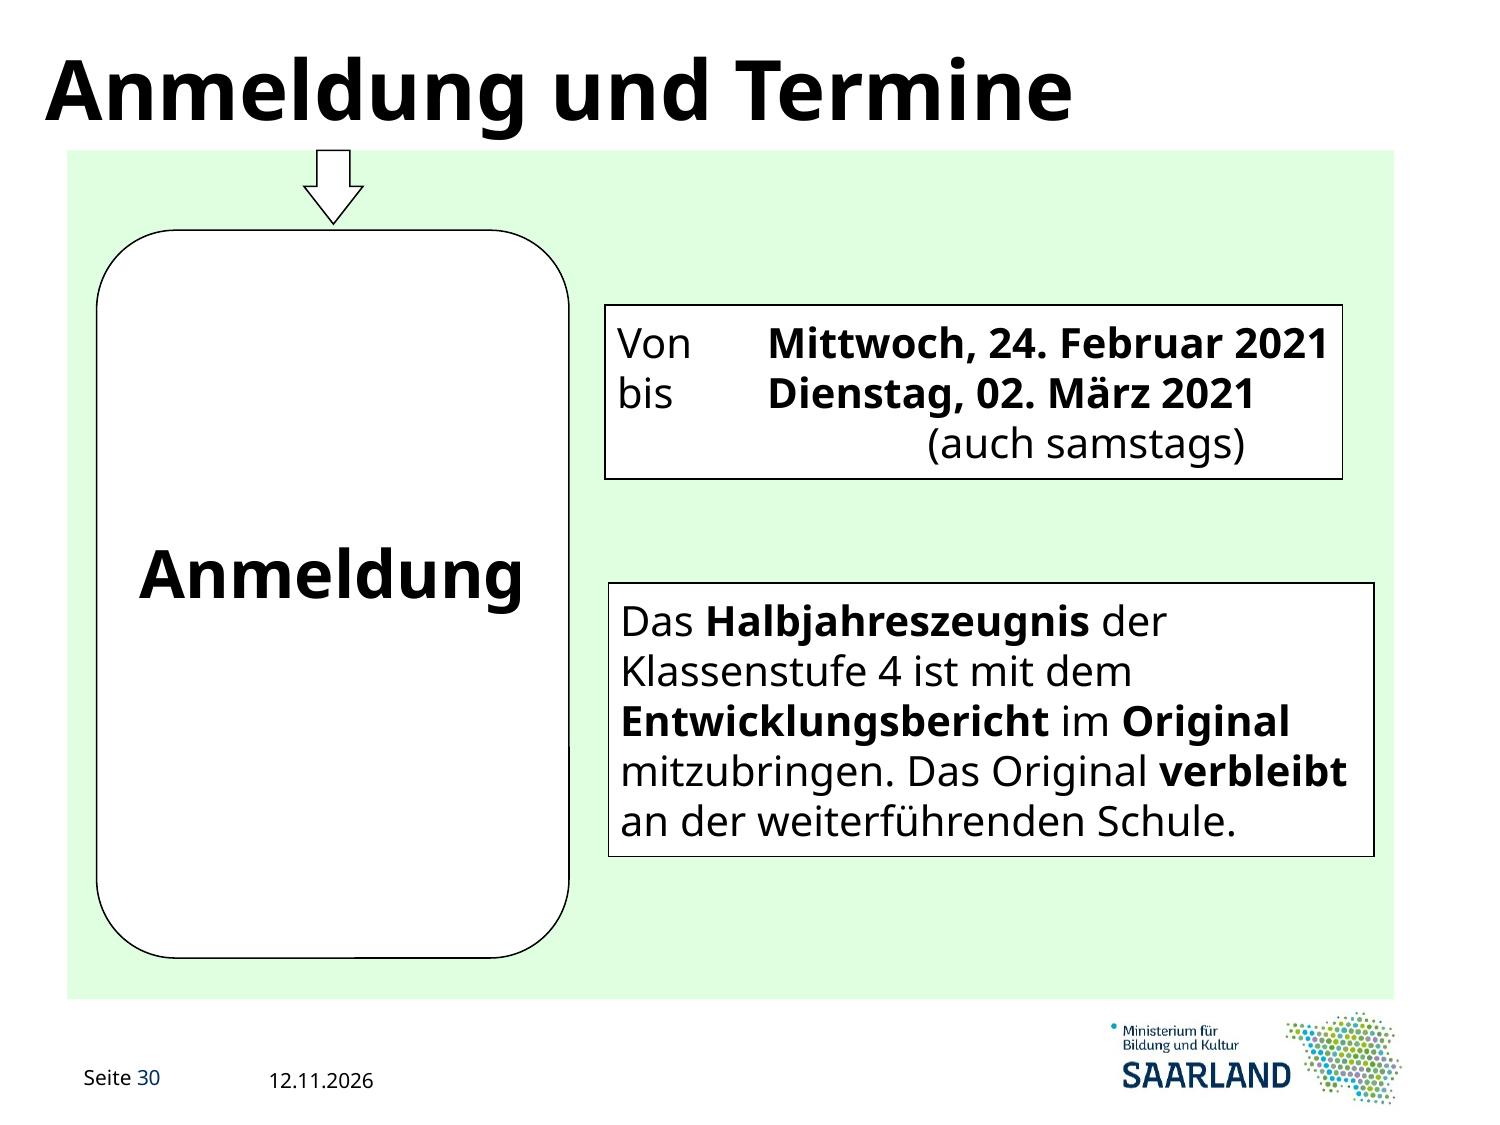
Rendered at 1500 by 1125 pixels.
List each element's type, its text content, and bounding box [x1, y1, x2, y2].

text_box Von Mittwoch, 24. Februar 2021 bis Dienstag, 02. März 2021 (auch samstags) [605, 305, 1343, 479]
text_box Anmeldung [96, 230, 569, 959]
text_box [253, 1060, 443, 1096]
text_box Anmeldung und Termine [30, 29, 1091, 145]
text_box Das Halbjahreszeugnis der Klassenstufe 4 ist mit dem Entwicklungsbericht im Original mitzubringen. Das Original verbleibt an der weiterführenden Schule. [608, 582, 1375, 857]
text_box [303, 150, 364, 225]
picture [1104, 999, 1414, 1125]
text_box [67, 150, 1394, 1000]
